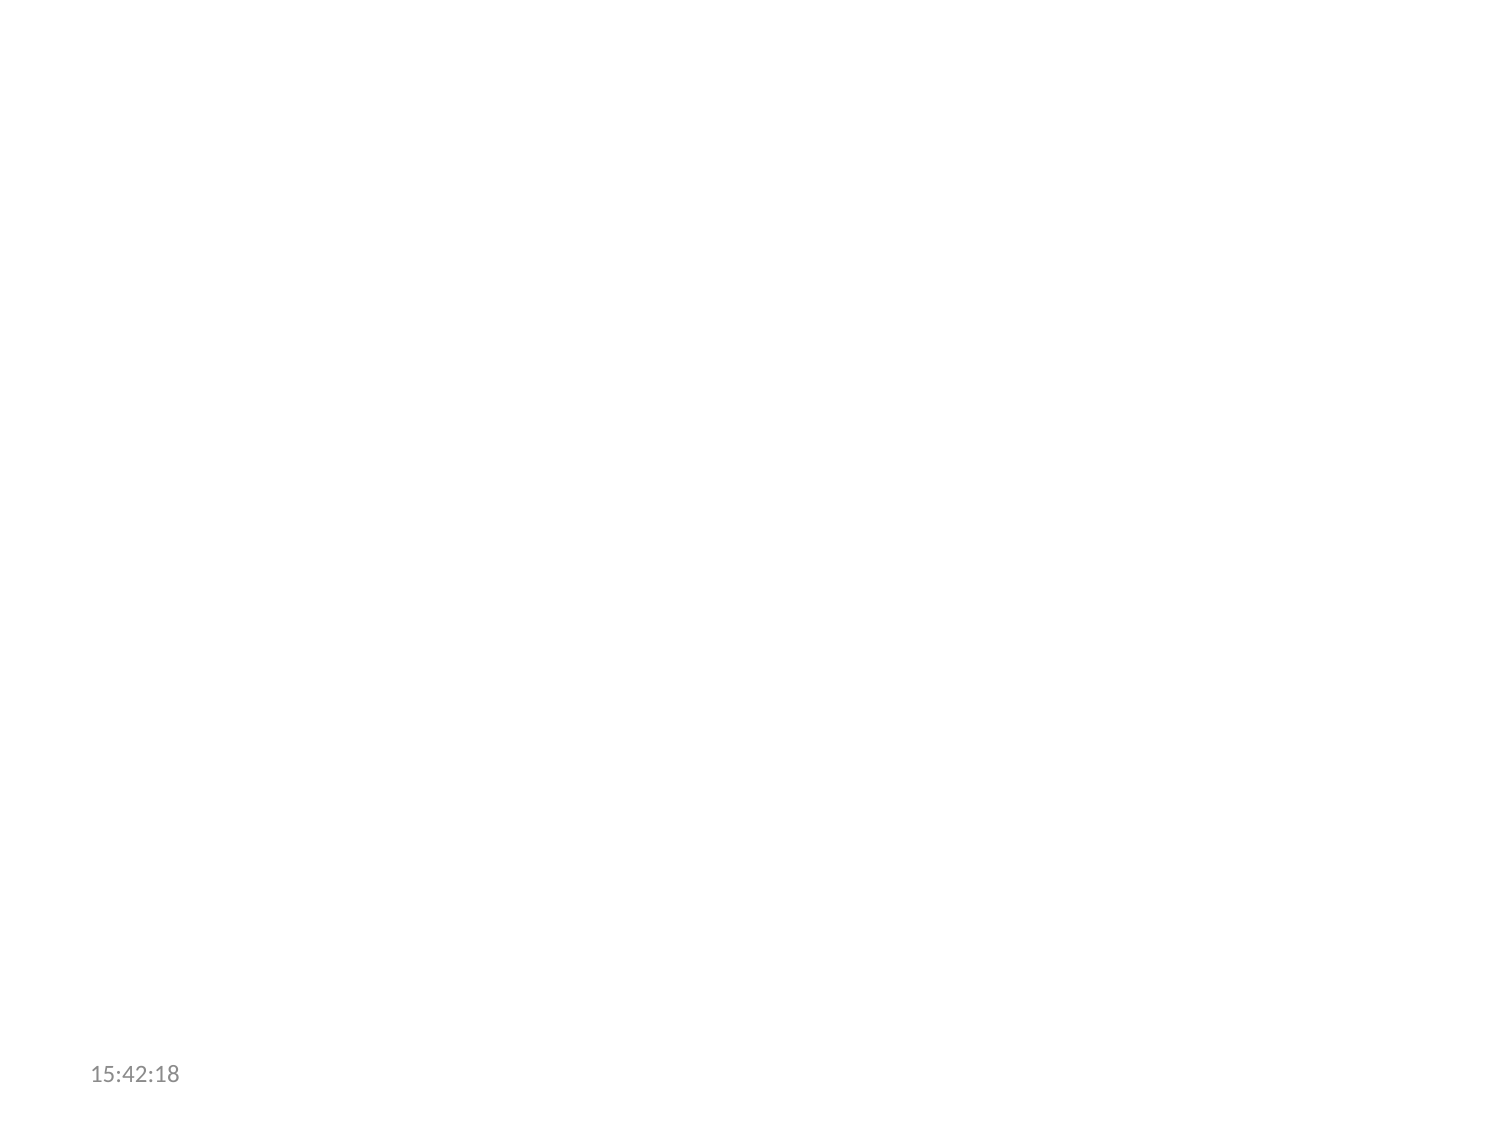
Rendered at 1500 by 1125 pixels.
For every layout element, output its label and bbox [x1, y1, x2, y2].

slide_number [75, 1042, 425, 1103]
